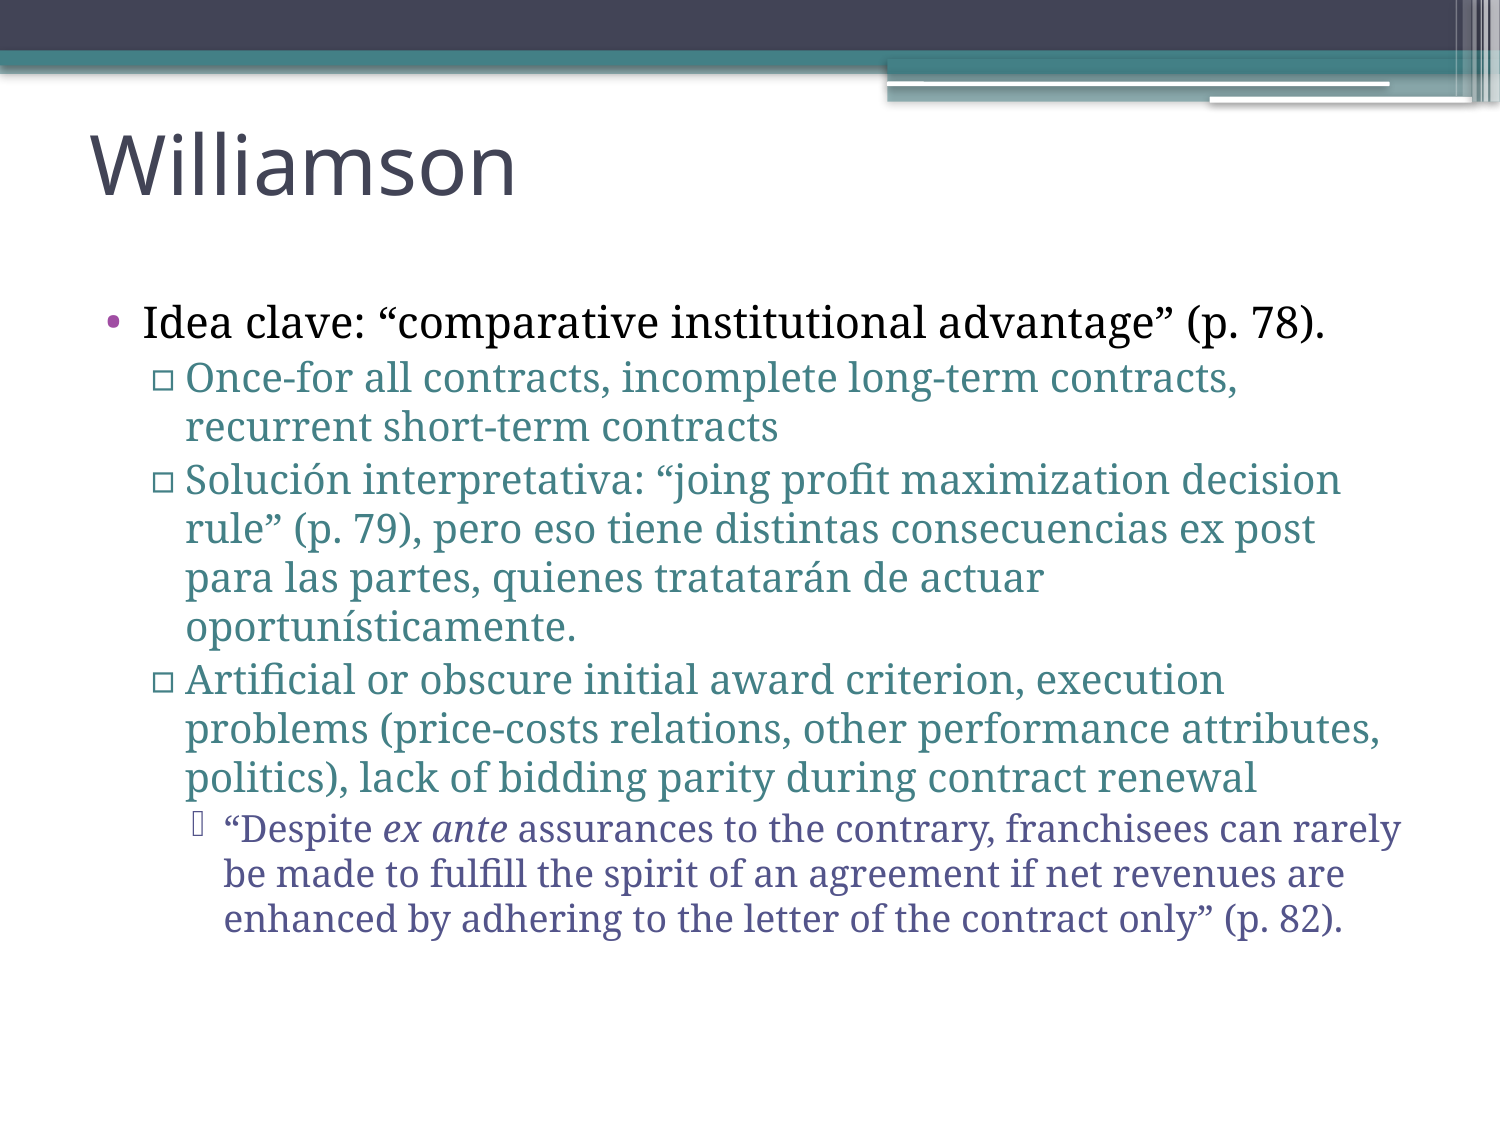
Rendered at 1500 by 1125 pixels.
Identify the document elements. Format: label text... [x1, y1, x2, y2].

list Idea clave: “comparative institutional advantage” (p. 78). Once-for all contracts, incomplete long-term contracts, recurrent short-term contracts Solución interpretativa: “joing profit maximization decision rule” (p. 79), pero eso tiene distintas consecuencias ex post para las partes, quienes tratatarán de actuar oportunísticamente. Artificial or obscure initial award criterion, execution problems (price-costs relations, other performance attributes, politics), lack of bidding parity during contract renewal “Despite ex ante assurances to the contrary, franchisees can rarely be made to fulfill the spirit of an agreement if net revenues are enhanced by adhering to the letter of the contract only” (p. 82). [75, 287, 1425, 997]
title Williamson [75, 75, 1425, 250]
